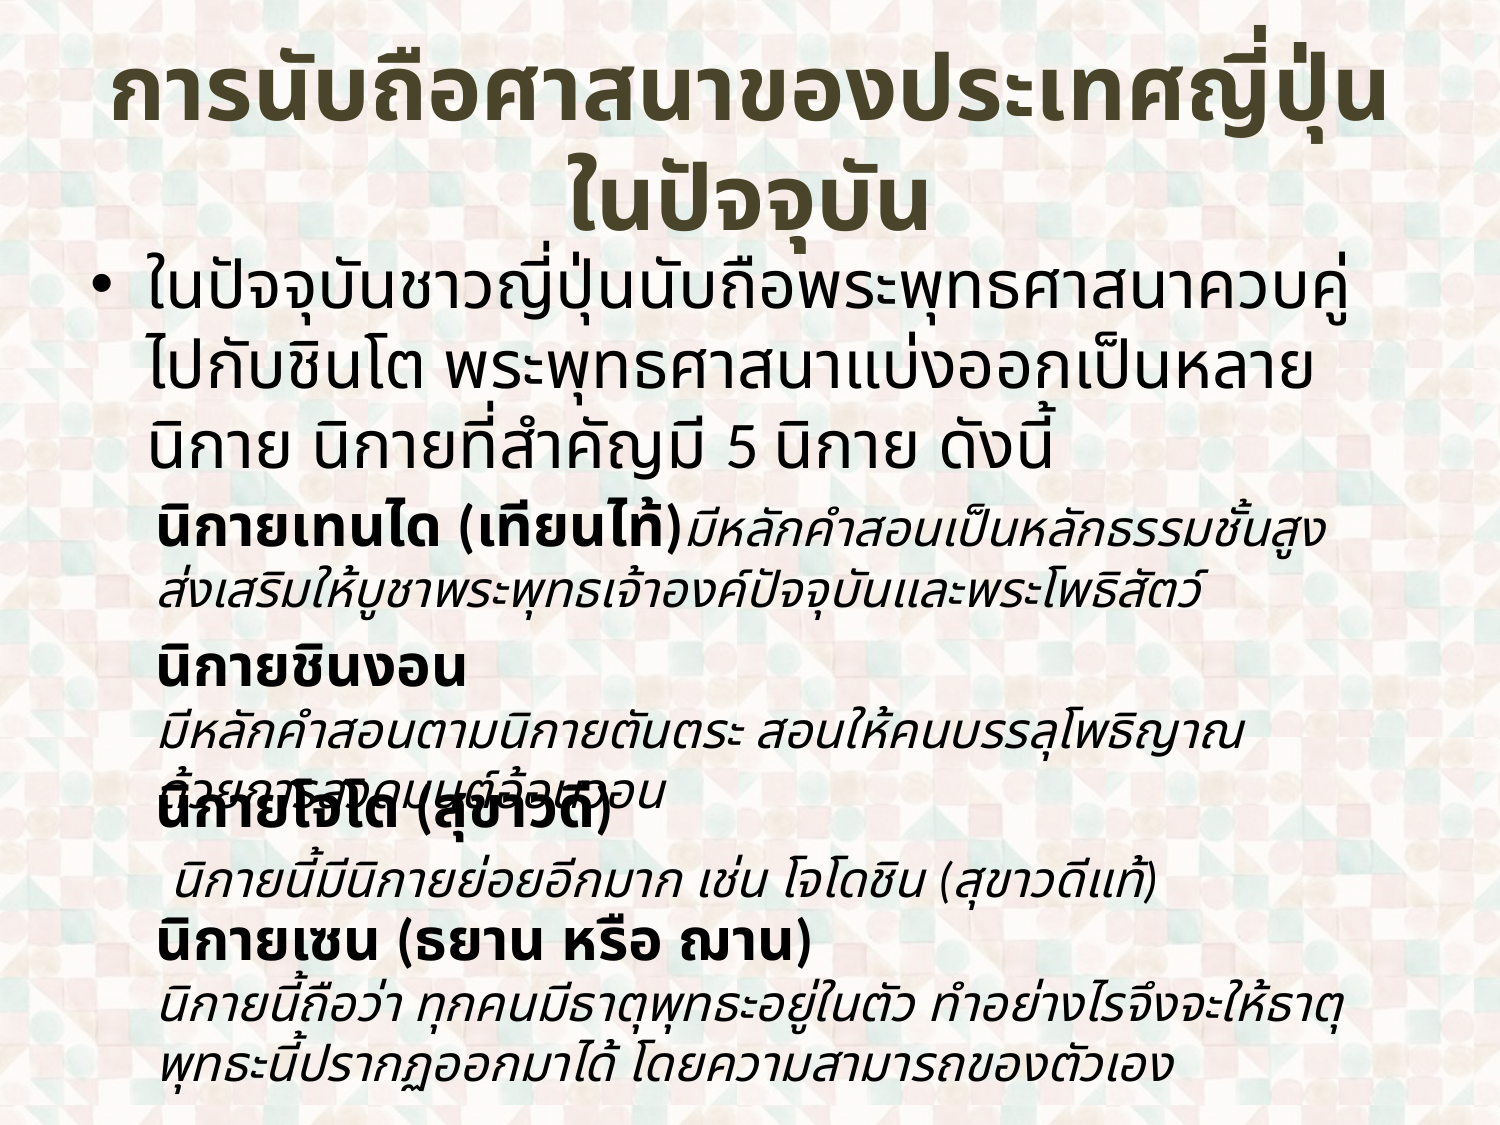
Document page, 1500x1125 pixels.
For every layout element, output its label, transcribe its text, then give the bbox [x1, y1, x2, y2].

text_box นิกายเทนได (เทียนไท้)มีหลักคำสอนเป็นหลักธรรมชั้นสูง ส่งเสริมให้บูชาพระพุทธเจ้าองค์ปัจจุบันและพระโพธิสัตว์ [140, 480, 1383, 626]
text_box นิกายชินงอน มีหลักคำสอนตามนิกายตันตระ สอนให้คนบรรลุโพธิญาณด้วยการสวดมนต์อ้อนวอน [140, 621, 1336, 894]
text_box นิกายเซน (ธยาน หรือ ฌาน) นิกายนี้ถือว่า ทุกคนมีธาตุพุทธะอยู่ในตัว ทำอย่างไรจึงจะให้ธาตุพุทธะนี้ปรากฏออกมาได้ โดยความสามารถของตัวเอง [140, 894, 1430, 1100]
title การนับถือศาสนาของประเทศญี่ปุ่นในปัจจุบัน [75, 45, 1425, 233]
list ในปัจจุบันชาวญี่ปุ่นนับถือพระพุทธศาสนาควบคู่ไปกับชินโต พระพุทธศาสนาแบ่งออกเป็นหลายนิกาย นิกายที่สำคัญมี 5 นิกาย ดังนี้ [75, 234, 1425, 535]
text_box นิกายโจโด (สุขาวดี) นิกายนี้มีนิกายย่อยอีกมาก เช่น โจโดชิน (สุขาวดีแท้) [140, 761, 1278, 894]
